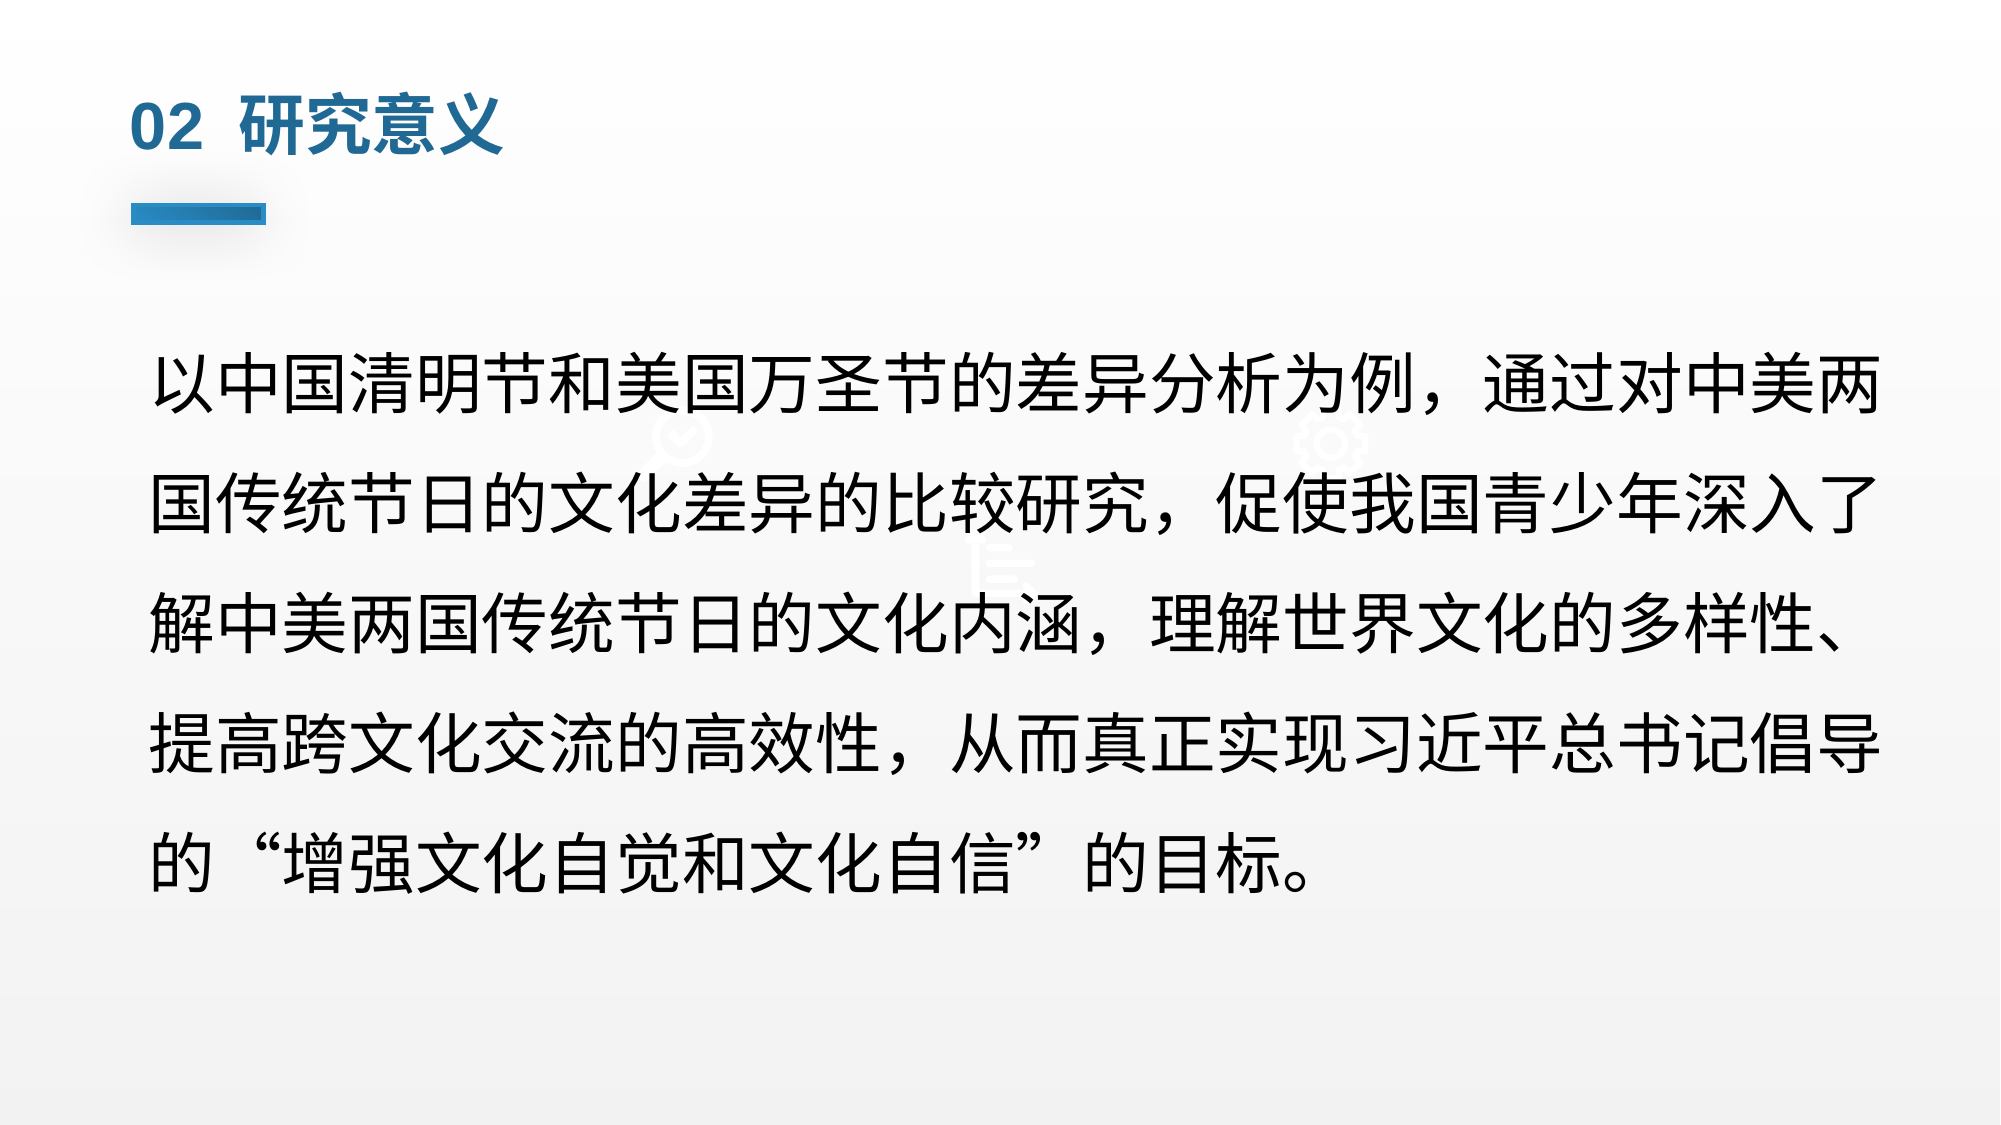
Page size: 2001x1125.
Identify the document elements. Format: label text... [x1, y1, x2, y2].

text_box 以中国清明节和美国万圣节的差异分析为例，通过对中美两国传统节日的文化差异的比较研究，促使我国青少年深入了解中美两国传统节日的文化内涵，理解世界文化的多样性、提高跨文化交流的高效性，从而真正实现习近平总书记倡导的“增强文化自觉和文化自信”的目标。 [133, 294, 1911, 909]
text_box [115, 75, 743, 223]
